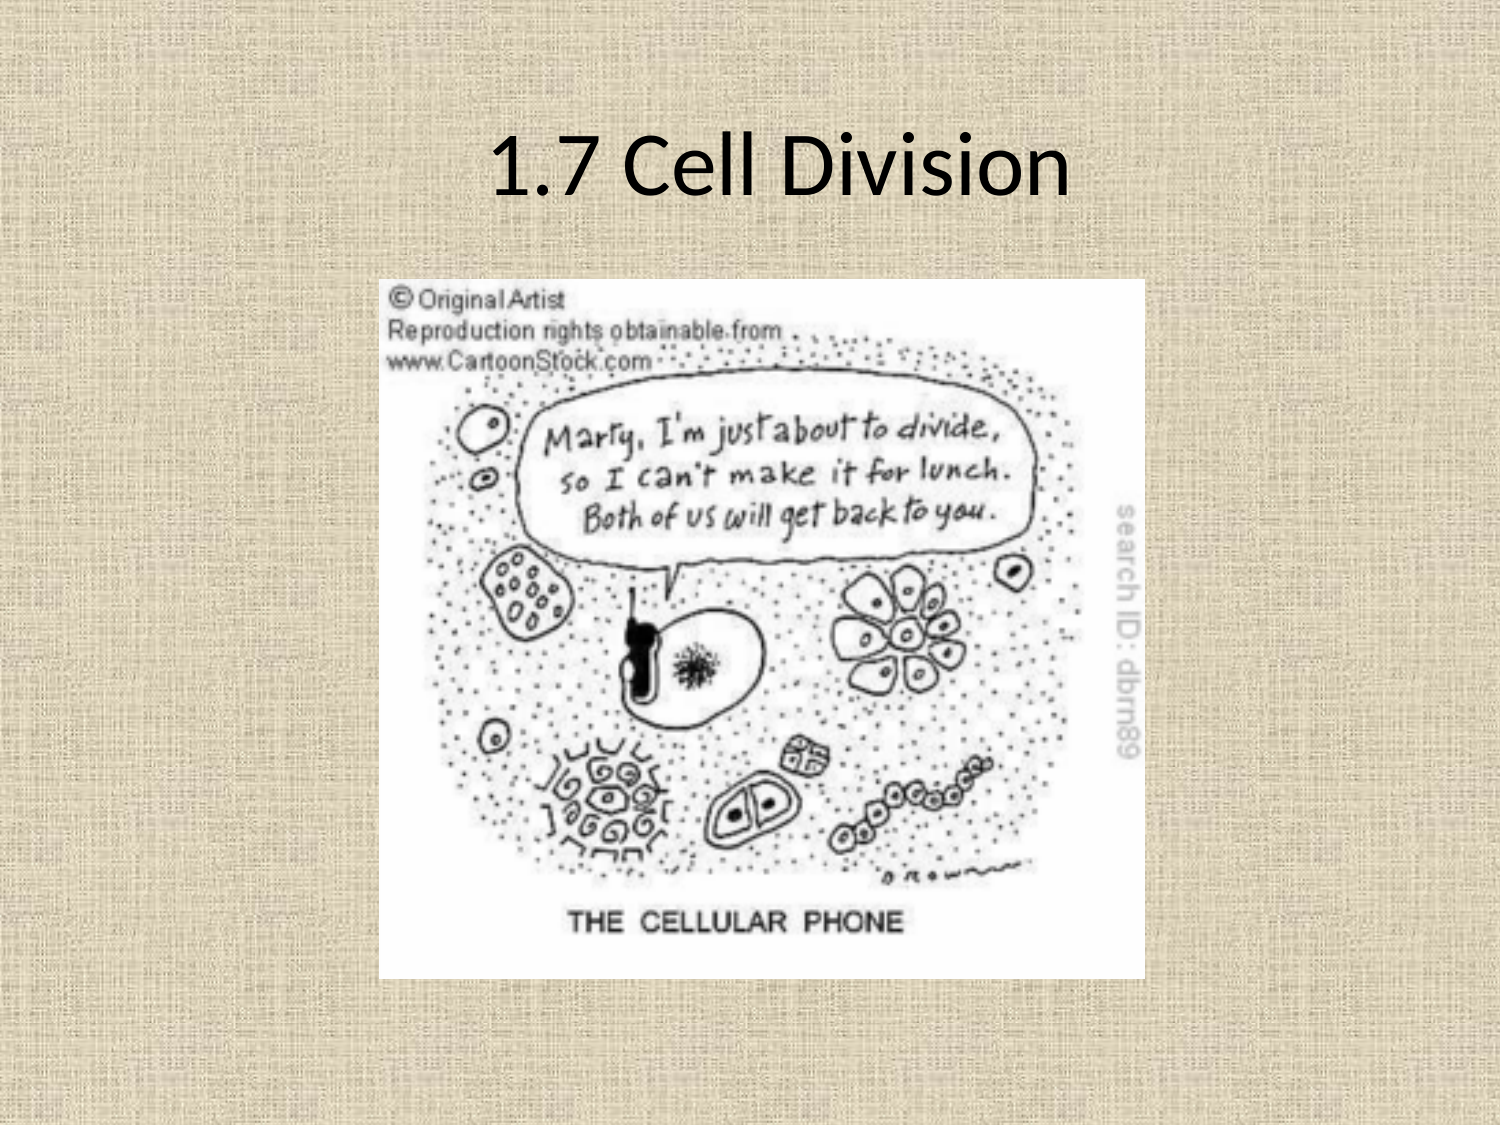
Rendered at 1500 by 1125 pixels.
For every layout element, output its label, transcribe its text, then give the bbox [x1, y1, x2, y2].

title 1.7 Cell Division [142, 38, 1418, 280]
picture [0, 0, 1500, 1125]
